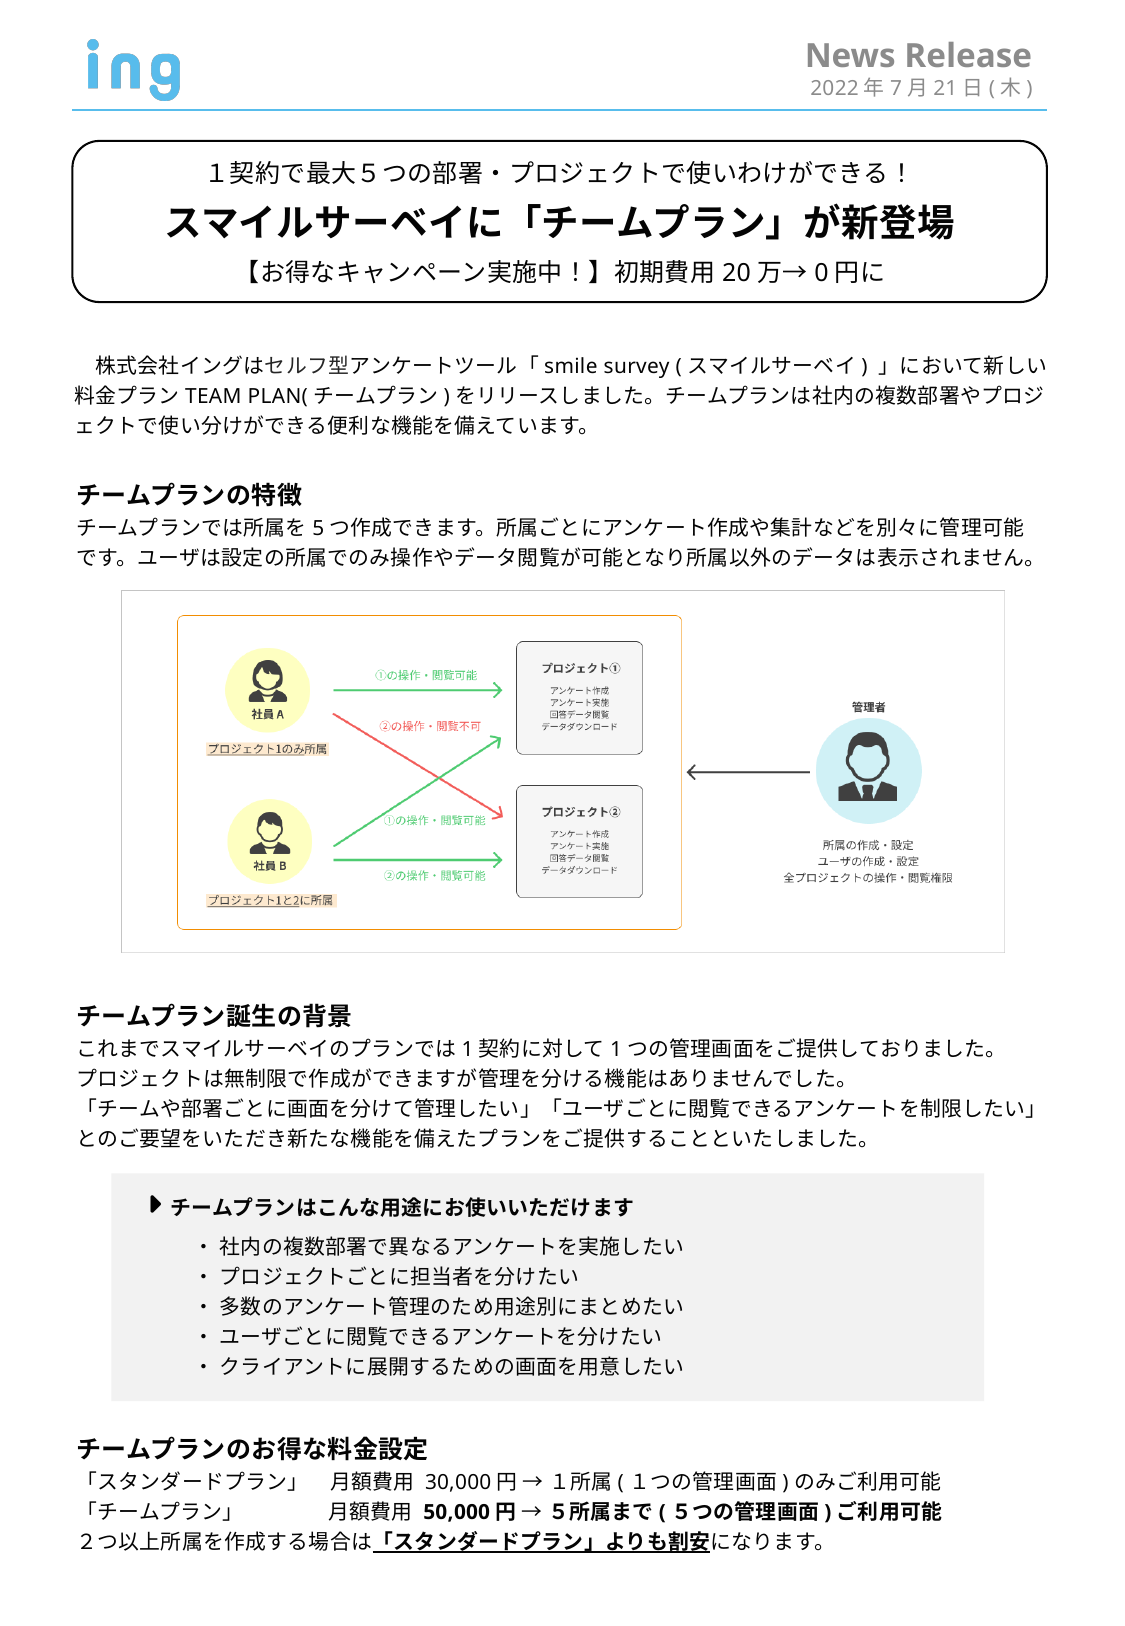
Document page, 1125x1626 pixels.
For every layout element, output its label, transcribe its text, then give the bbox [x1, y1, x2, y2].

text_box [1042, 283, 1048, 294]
picture [87, 39, 180, 101]
text_box [71, 139, 1048, 304]
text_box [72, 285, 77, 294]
text_box 株式会社イングはセルフ型アンケートツール「smile survey (スマイルサーベイ) 」において新しい 料金プランTEAM PLAN(チームプラン)をリリースしました。チームプランは社内の複数部署やプロジ ェクトで使い分けができる便利な機能を備えています。 [59, 340, 1125, 446]
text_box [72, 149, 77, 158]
text_box チームプランの特徴 チームプランでは所属を5つ作成できます。所属ごとにアンケート作成や集計などを別々に管理可能 です。ユーザは設定の所属でのみ操作やデータ閲覧が可能となり所属以外のデータは表示されません。 [61, 466, 1093, 578]
text_box チームプランのお得な料金設定 「スタンダードプラン」 月額費用 30,000円 → １所属(１つの管理画面)のみご利用可能 「チームプラン」 月額費用 50,000円 → ５所属まで(５つの管理画面)ご利用可能 ２つ以上所属を作成する場合は「スタンダードプラン」よりも割安になります。 [61, 1420, 1093, 1562]
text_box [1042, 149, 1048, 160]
text_box チームプラン誕生の背景 これまでスマイルサーベイのプランでは1契約に対して1つの管理画面をご提供しておりました。 プロジェクトは無制限で作成ができますが管理を分ける機能はありませんでした。 「チームや部署ごとに画面を分けて管理したい」「ユーザごとに閲覧できるアンケートを制限したい」 とのご要望をいただき新たな機能を備えたプランをご提供することといたしました。 [61, 987, 1093, 1158]
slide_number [784, 65, 1048, 109]
picture [121, 590, 1005, 953]
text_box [111, 1173, 1018, 1402]
